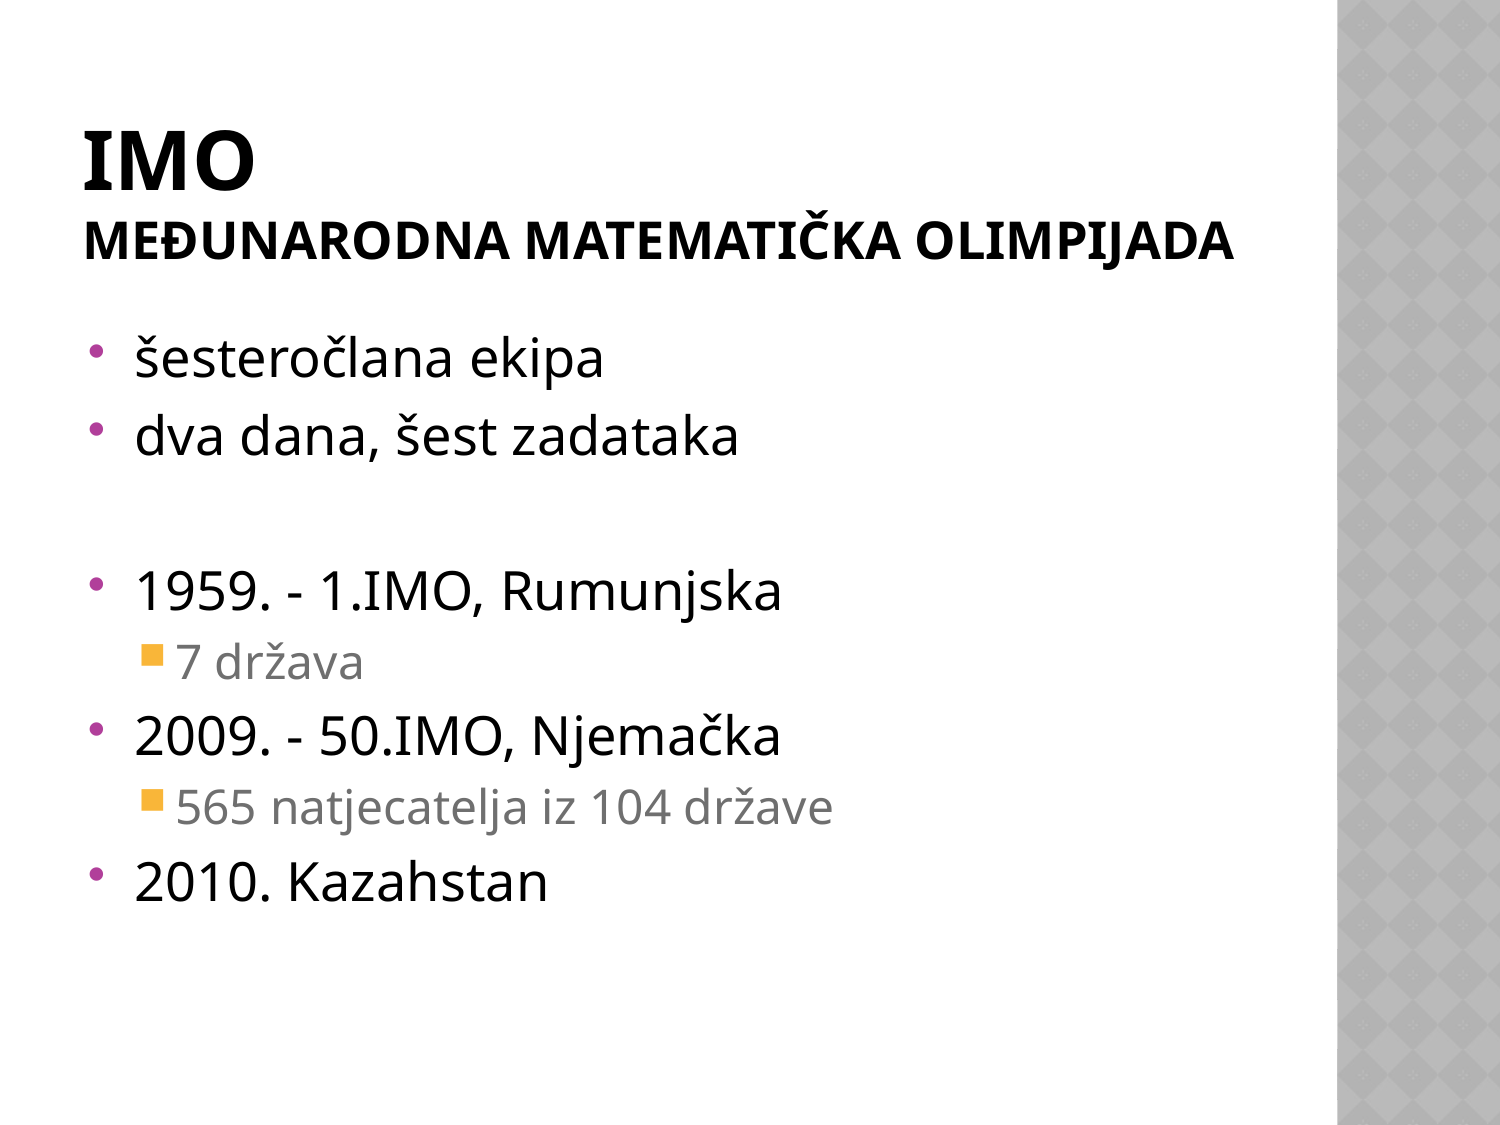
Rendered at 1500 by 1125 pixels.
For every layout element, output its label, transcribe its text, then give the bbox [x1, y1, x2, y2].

title IMO međunarodna matematička olimpijada [75, 52, 1263, 270]
list šesteročlana ekipa dva dana, šest zadataka 1959. - 1.IMO, Rumunjska 7 država 2009. - 50.IMO, Njemačka 565 natjecatelja iz 104 države 2010. Kazahstan [75, 316, 1263, 1059]
